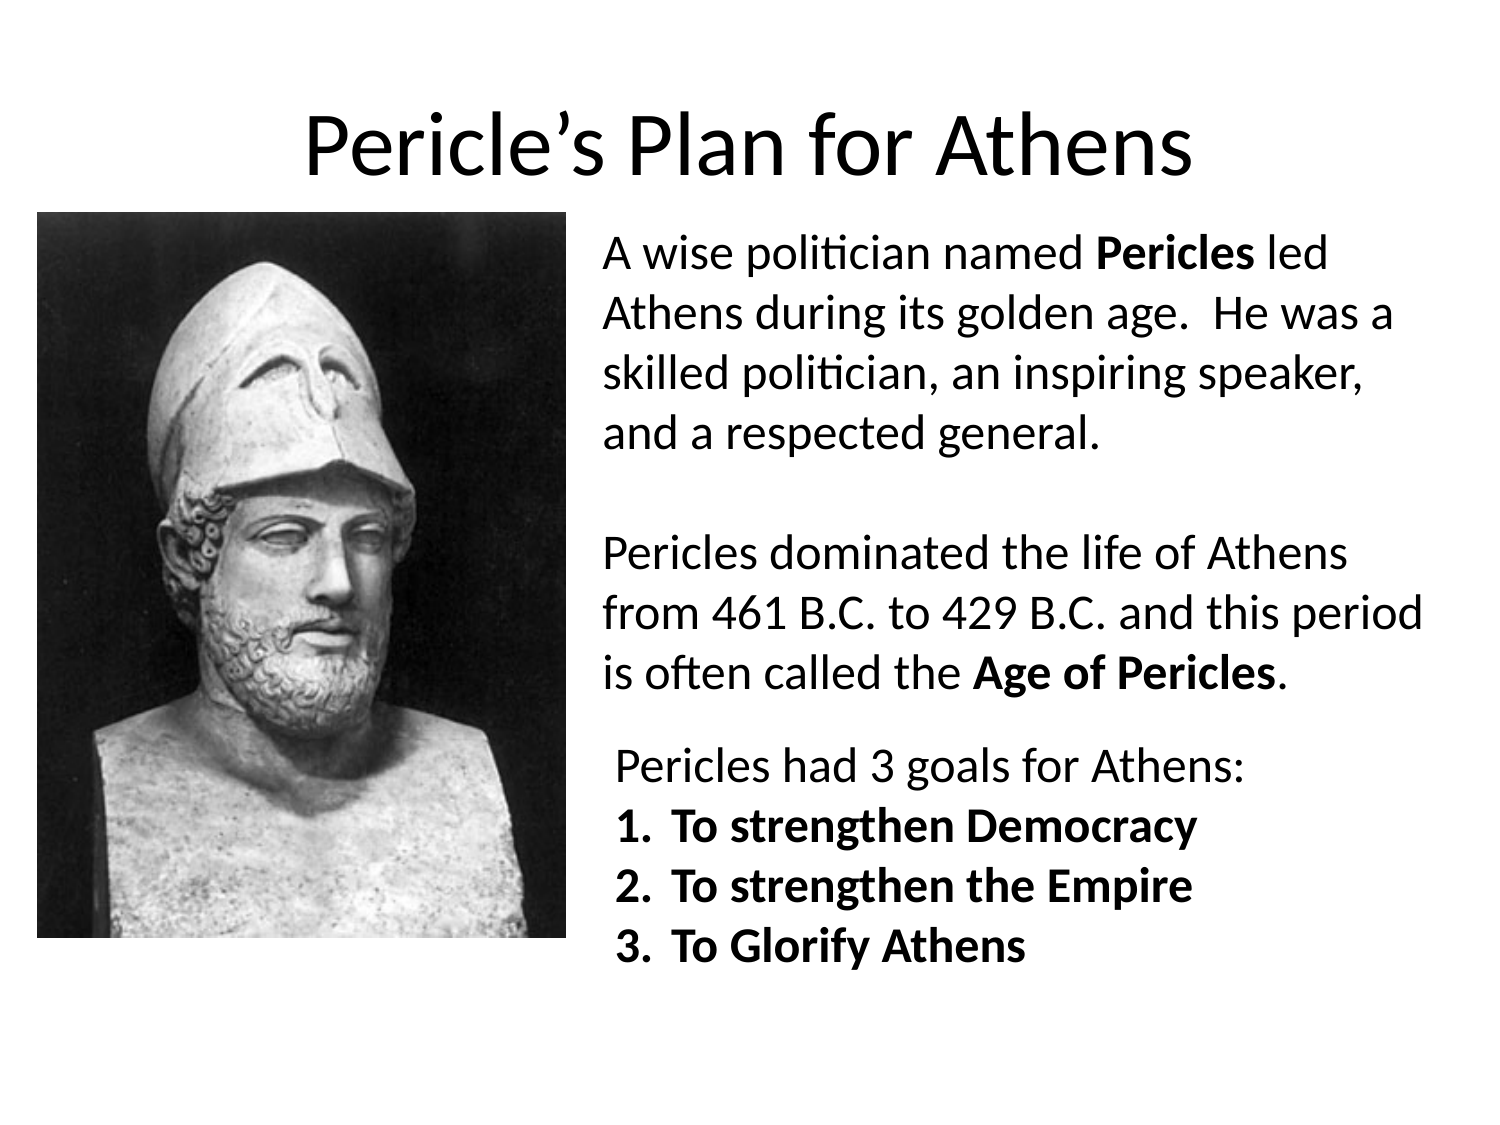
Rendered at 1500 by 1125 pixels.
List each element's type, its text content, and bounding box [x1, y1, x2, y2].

title Pericle’s Plan for Athens [75, 45, 1425, 233]
text_box A wise politician named Pericles led Athens during its golden age. He was a skilled politician, an inspiring speaker, and a respected general. Pericles dominated the life of Athens from 461 B.C. to 429 B.C. and this period is often called the Age of Pericles. [587, 212, 1450, 708]
text_box Pericles had 3 goals for Athens: To strengthen Democracy To strengthen the Empire To Glorify Athens [599, 724, 1438, 980]
picture [37, 212, 566, 938]
